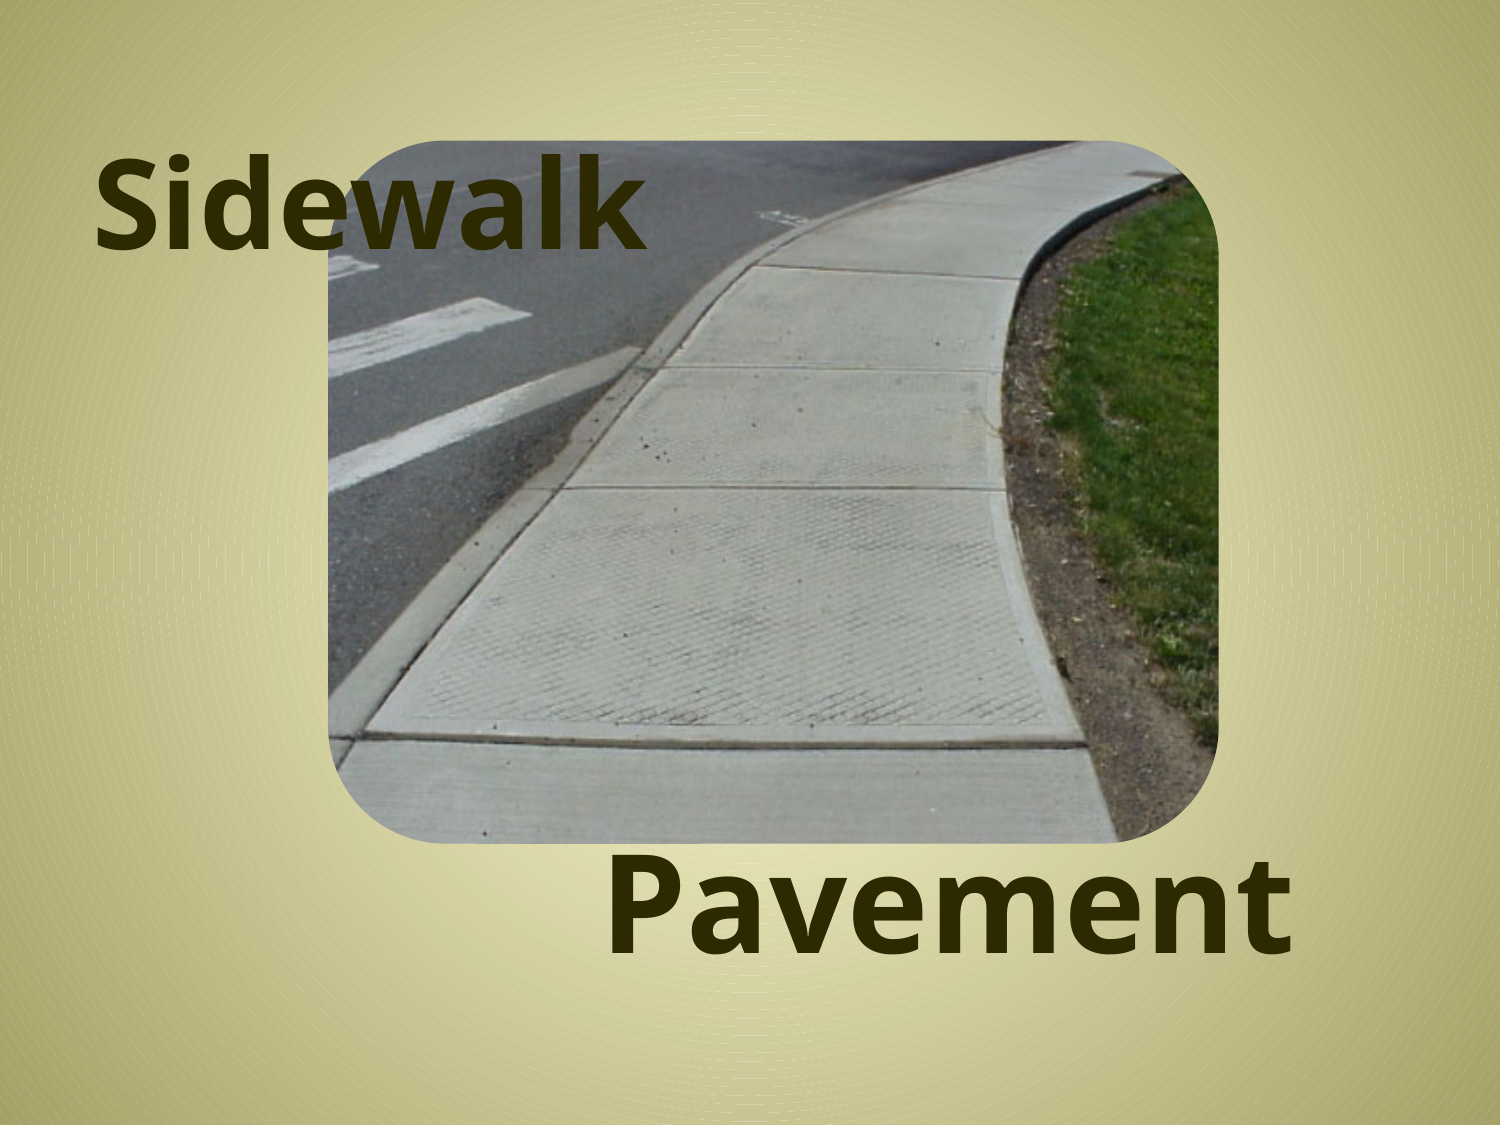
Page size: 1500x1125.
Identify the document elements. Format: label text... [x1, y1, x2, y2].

text_box Pavement [585, 808, 1372, 989]
picture [327, 140, 1219, 844]
text_box Sidewalk [77, 117, 696, 282]
